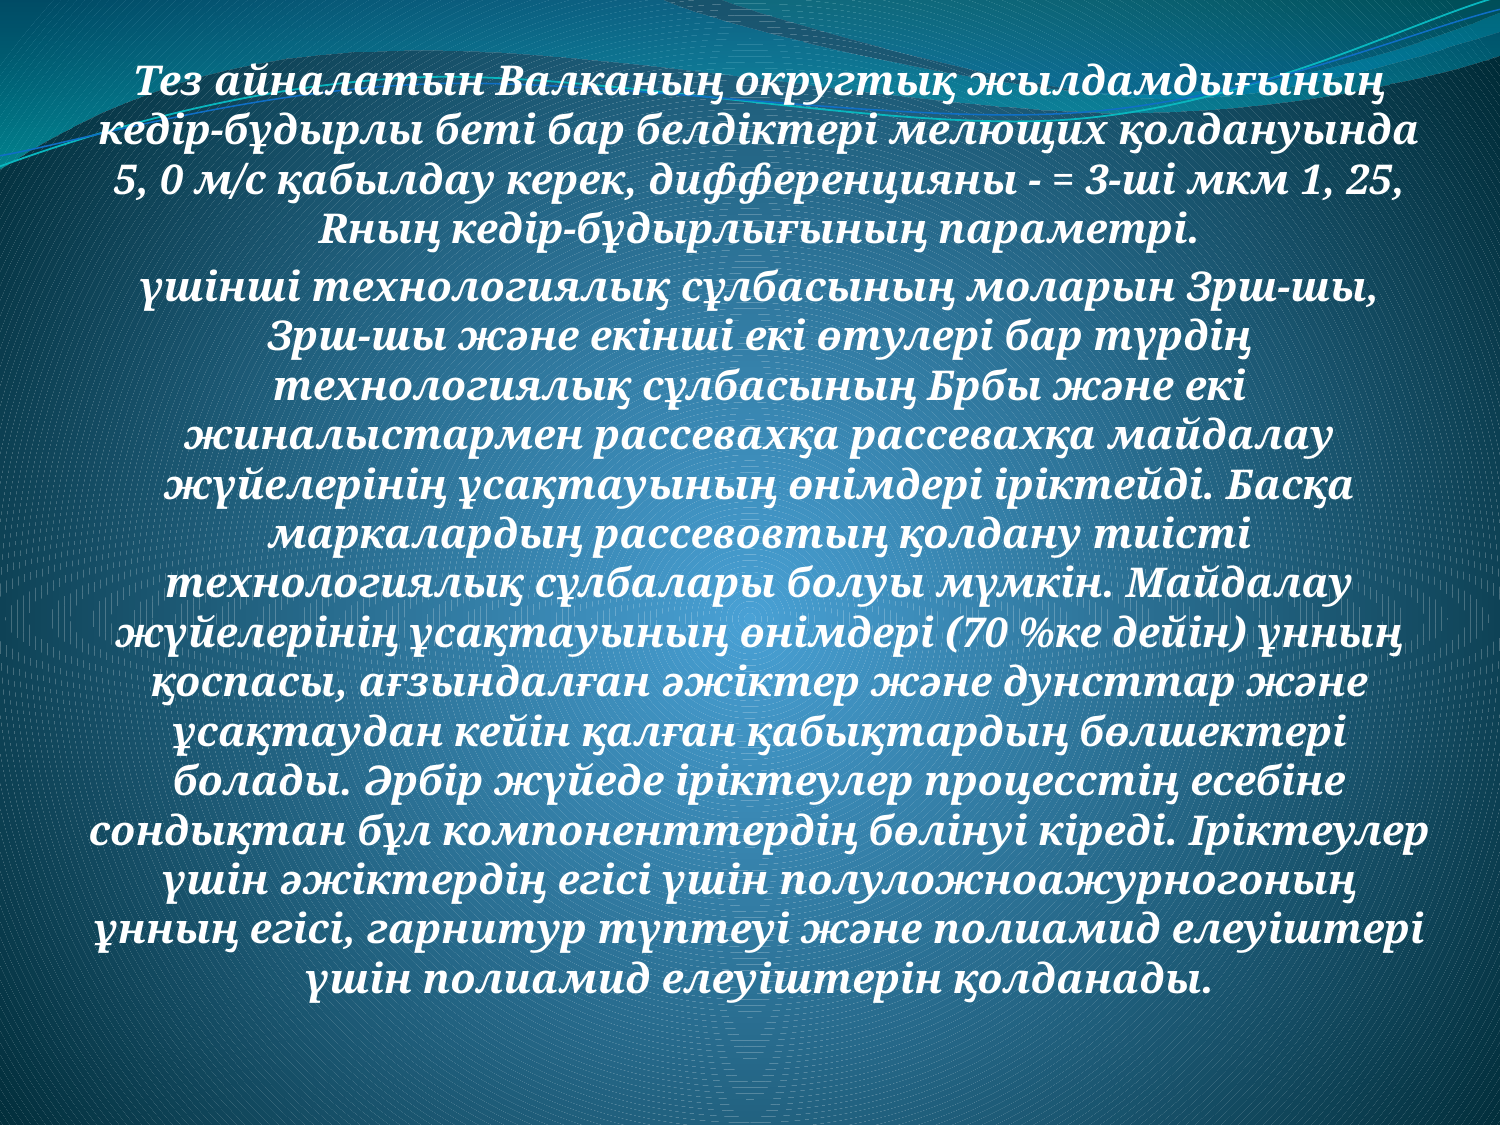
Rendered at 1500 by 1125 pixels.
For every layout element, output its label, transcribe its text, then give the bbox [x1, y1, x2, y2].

subtitle Тез айналатын Валканың округтық жылдамдығының кедiр-бұдырлы бетi бар белдiктерi мелющих қолдануында 5, 0 м/с қабылдау керек, дифференцияны - = 3-шi мкм 1, 25, Rның кедiр-бұдырлығының параметрi. үшiншi технологиялық сұлбасының моларын Зрш-шы, Зрш-шы және екiншi екi өтулерi бар түрдiң технологиялық сұлбасының Брбы және екi жиналыстармен рассевахқа рассевахқа майдалау жүйелерiнiң ұсақтауының өнiмдерi iрiктейдi. Басқа маркалардың рассевовтың қолдану тиiстi технологиялық сұлбалары болуы мүмкiн. Майдалау жүйелерiнiң ұсақтауының өнiмдерi (70 %ке дейiн) ұнның қоспасы, ағзындалған әжiктер және дунсттар және ұсақтаудан кейiн қалған қабықтардың бөлшектерi болады. Әрбiр жүйеде iрiктеулер процесстiң есебiне сондықтан бұл компоненттердiң бөлiнуi кiредi. Iрiктеулер үшiн әжiктердiң егiсi үшiн полуложноажурногоның ұнның егiсi, гарнитур түптеуi және полиамид елеуiштерi үшiн полиамид елеуiштерiн қолданады. [87, 46, 1442, 1067]
